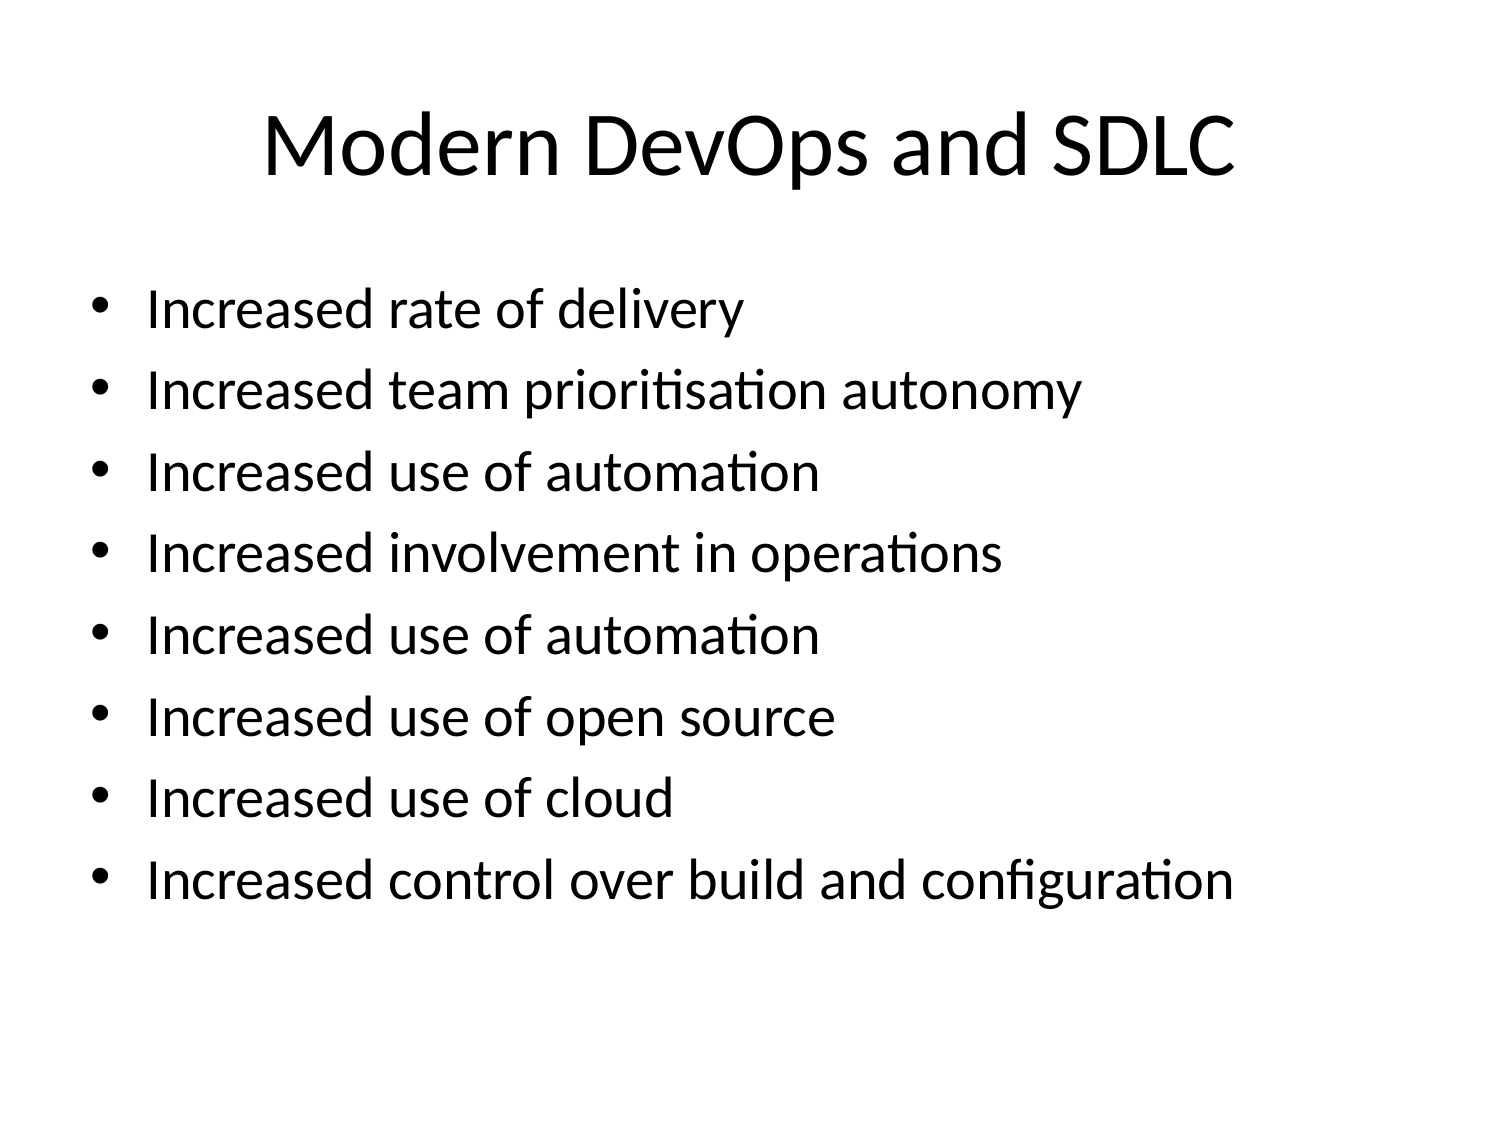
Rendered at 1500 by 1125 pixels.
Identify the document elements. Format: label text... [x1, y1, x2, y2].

list Increased rate of delivery Increased team prioritisation autonomy Increased use of automation Increased involvement in operations Increased use of automation Increased use of open source Increased use of cloud Increased control over build and configuration [75, 262, 1425, 1005]
title Modern DevOps and SDLC [75, 45, 1425, 233]
